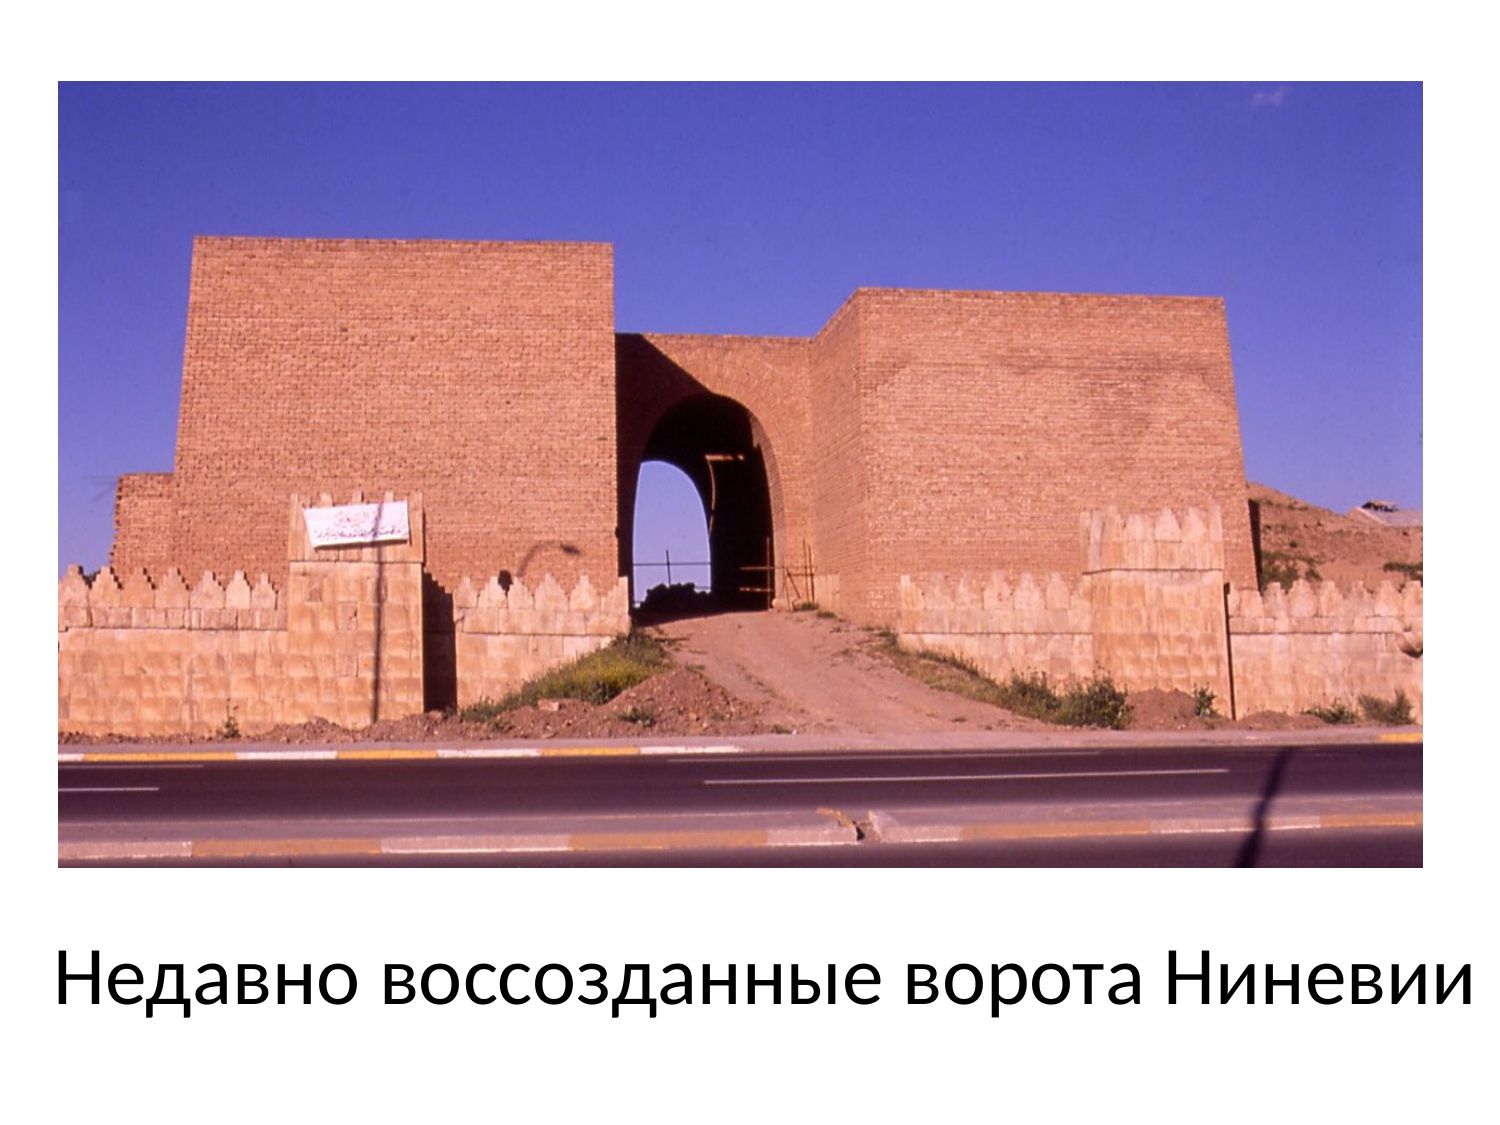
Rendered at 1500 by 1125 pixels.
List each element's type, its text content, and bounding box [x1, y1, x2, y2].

picture [58, 81, 1423, 868]
text_box Недавно воссозданные ворота Ниневии [39, 914, 1493, 1029]
